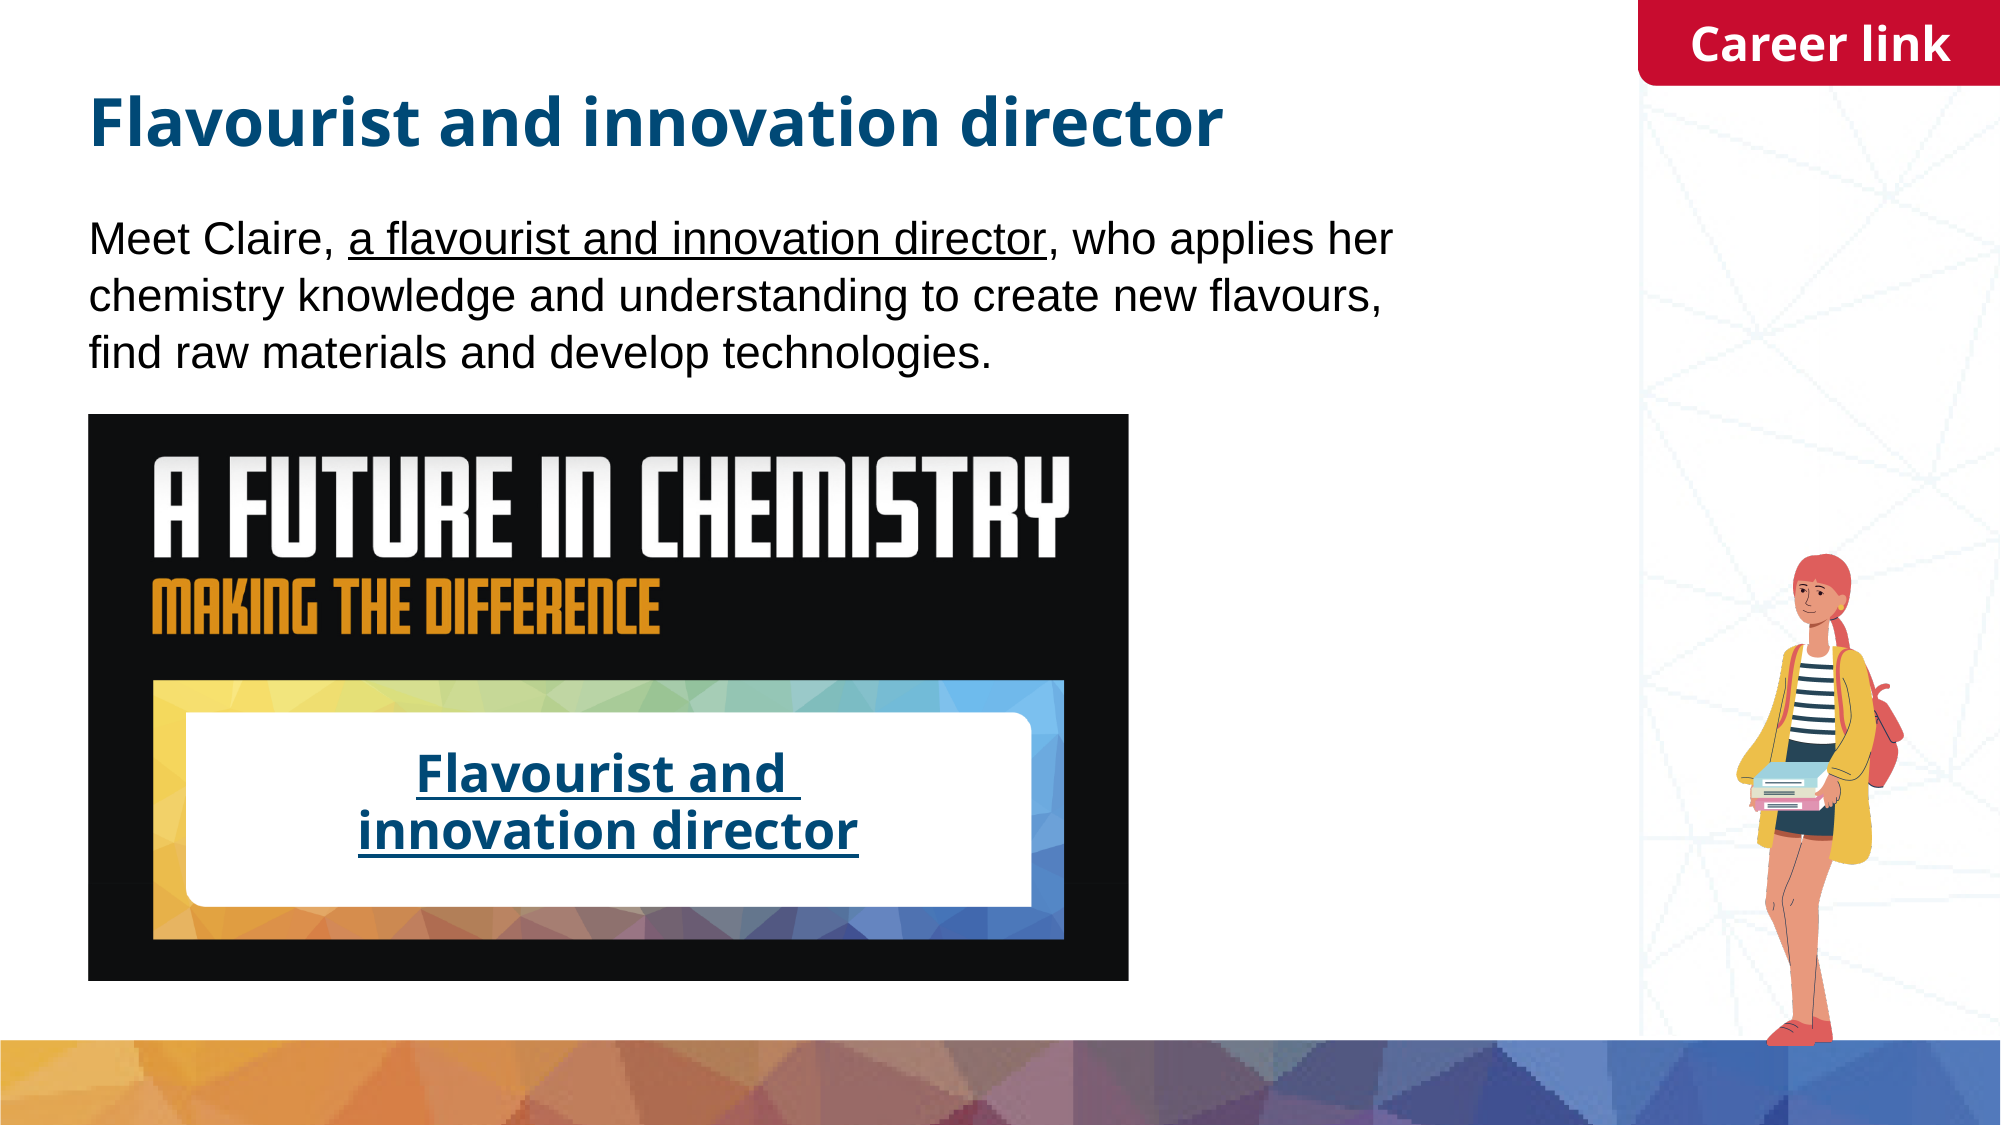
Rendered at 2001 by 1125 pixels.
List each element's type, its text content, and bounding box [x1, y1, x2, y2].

title Flavourist and innovation director [88, 88, 1565, 161]
picture [88, 414, 1129, 981]
list Meet Claire, a flavourist and innovation director, who applies her chemistry knowledge and understanding to create new flavours, find raw materials and develop technologies. [88, 206, 1567, 413]
picture [0, 0, 2001, 1125]
